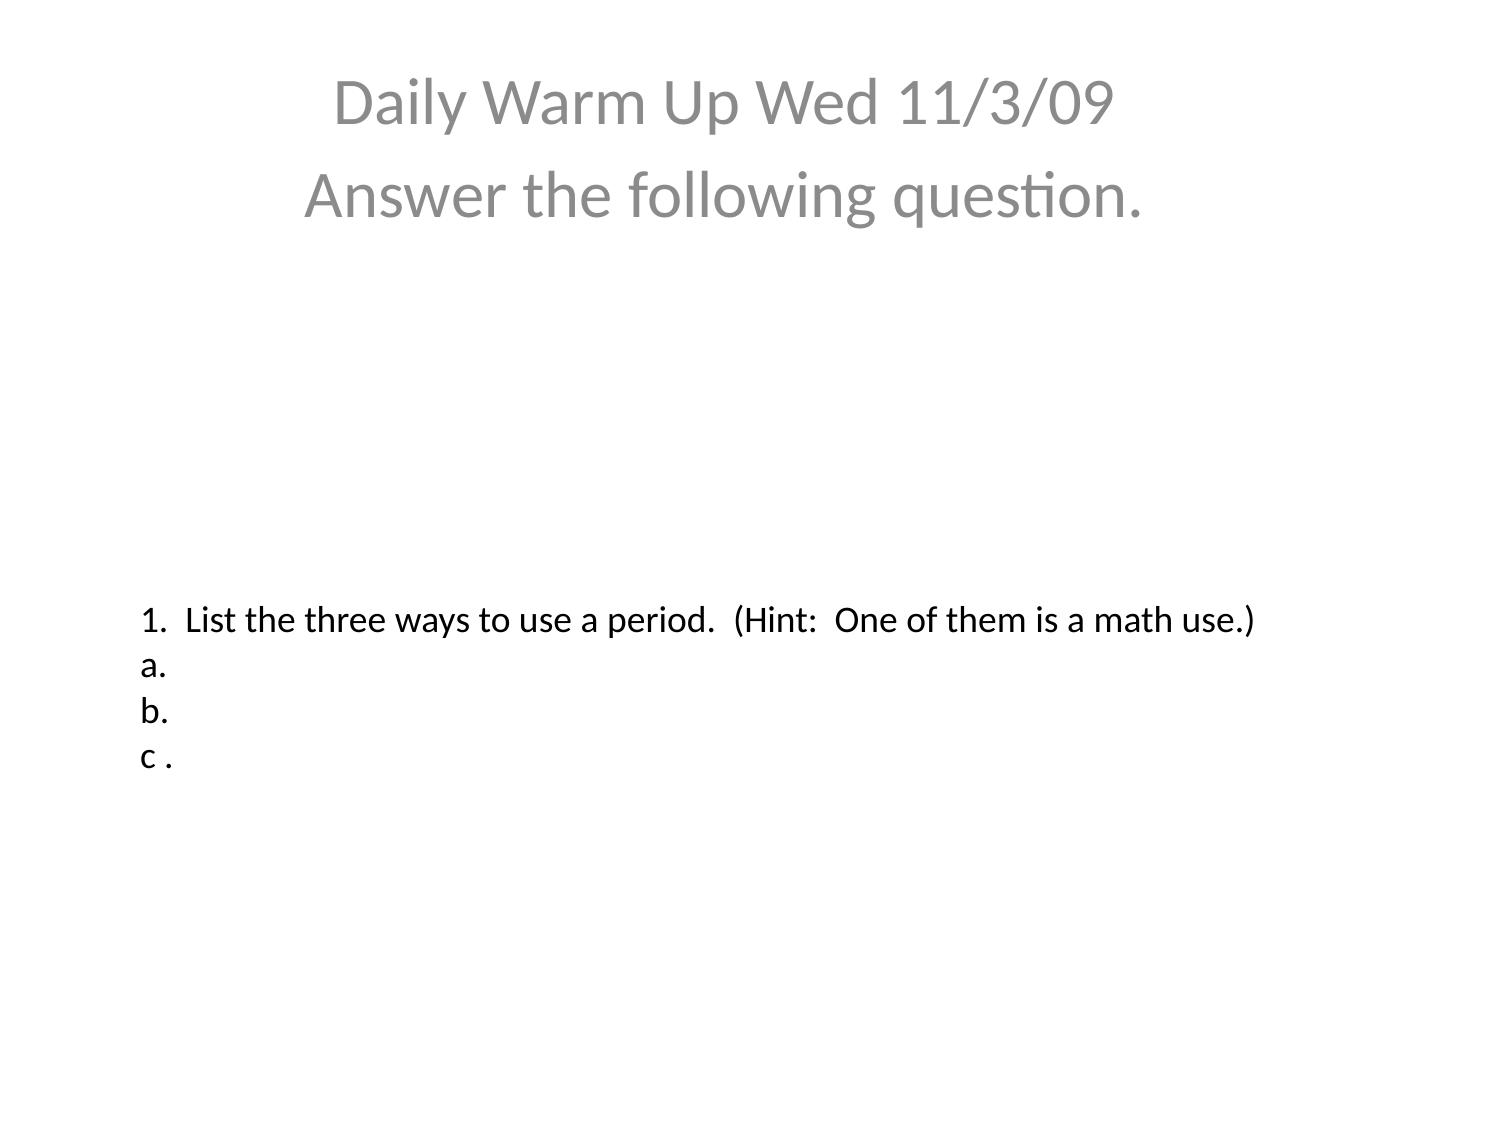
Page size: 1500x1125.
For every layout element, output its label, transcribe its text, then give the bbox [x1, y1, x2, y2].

title 1. List the three ways to use a period. (Hint: One of them is a math use.) a. b. c . [125, 587, 1400, 829]
subtitle Daily Warm Up Wed 11/3/09 Answer the following question. [200, 50, 1250, 338]
